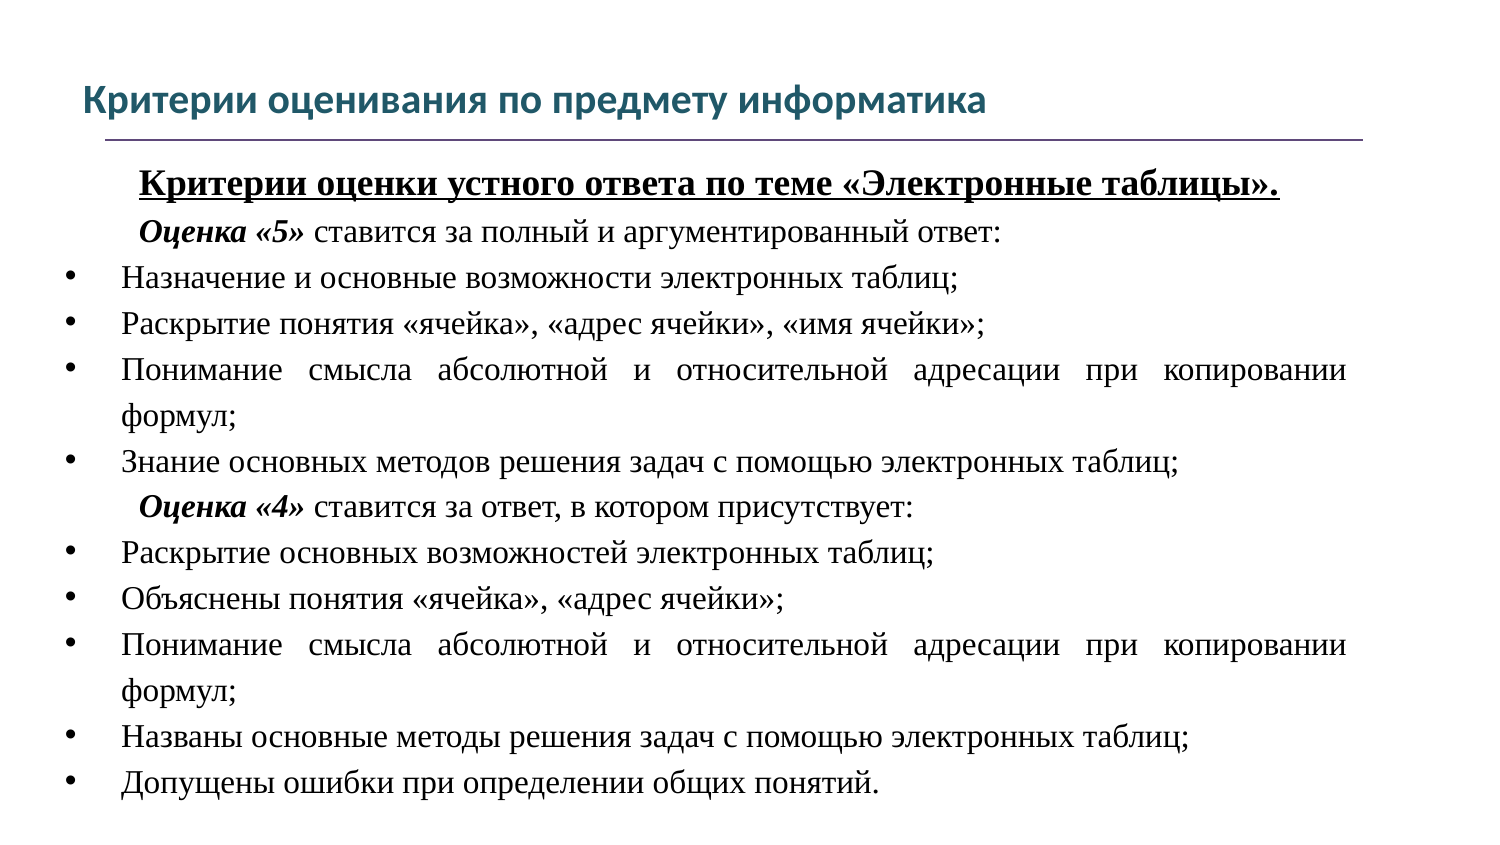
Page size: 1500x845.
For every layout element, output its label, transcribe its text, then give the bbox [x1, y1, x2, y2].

text_box Критерии оценки устного ответа по теме «Электронные таблицы». Оценка «5» ставится за полный и аргументированный ответ: Назначение и основные возможности электронных таблиц; Раскрытие понятия «ячейка», «адрес ячейки», «имя ячейки»; Понимание смысла абсолютной и относительной адресации при копировании формул; Знание основных методов решения задач с помощью электронных таблиц; Оценка «4» ставится за ответ, в котором присутствует: Раскрытие основных возможностей электронных таблиц; Объяснены понятия «ячейка», «адрес ячейки»; Понимание смысла абсолютной и относительной адресации при копировании формул; Названы основные методы решения задач с помощью электронных таблиц; Допущены ошибки при определении общих понятий. [50, 144, 1364, 808]
title Критерии оценивания по предмету информатика [83, 28, 1417, 213]
